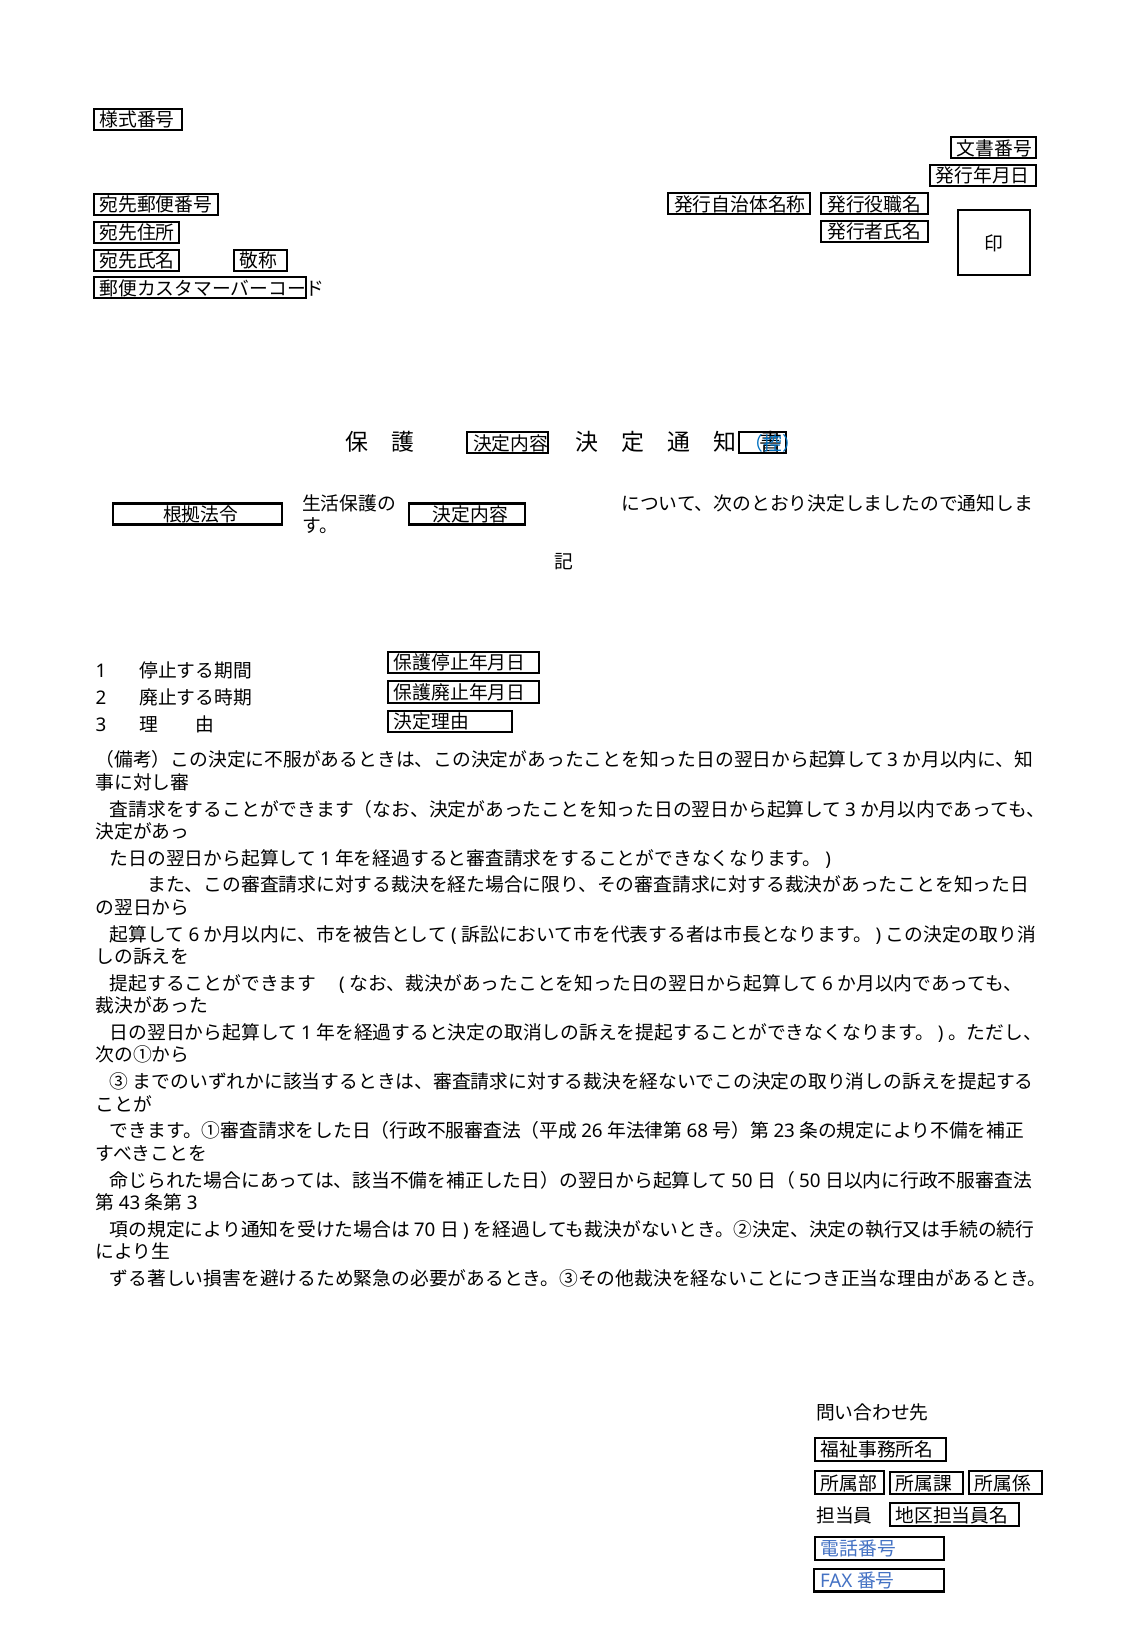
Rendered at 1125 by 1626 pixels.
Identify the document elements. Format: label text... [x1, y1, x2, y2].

text_box 宛先氏名 [93, 249, 180, 272]
text_box 敬称 [233, 249, 288, 272]
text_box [801, 1393, 1043, 1592]
text_box （控） [738, 431, 787, 454]
text_box 決定理由 [387, 710, 513, 733]
text_box 印 [957, 209, 1031, 276]
text_box 宛先住所 [93, 221, 180, 244]
text_box 発行自治体名称 [667, 192, 811, 215]
text_box 文書番号 [950, 136, 1037, 159]
text_box （備考）この決定に不服があるときは、この決定があったことを知った日の翌日から起算して3か月以内に、知事に対し審 査請求をすることができます（なお、決定があったことを知った日の翌日から起算して3か月以内であっても、決定があっ た日の翌日から起算して1年を経過すると審査請求をすることができなくなります。) また、この審査請求に対する裁決を経た場合に限り、その審査請求に対する裁決があったことを知った日の翌日から 起算して6か月以内に、市を被告として(訴訟において市を代表する者は市長となります。)この決定の取り消しの訴えを 提起することができます (なお、裁決があったことを知った日の翌日から起算して6か月以内であっても、裁決があった 日の翌日から起算して1年を経過すると決定の取消しの訴えを提起することができなくなります。)。ただし、次の①から ③までのいずれかに該当するときは、審査請求に対する裁決を経ないでこの決定の取り消しの訴えを提起することが できます。①審査請求をした日（行政不服審査法（平成26年法律第68号）第23条の規定により不備を補正すべきことを 命じられた場合にあっては、該当不備を補正した日）の翌日から起算して50日（50日以内に行政不服審査法第43条第3 項の規定により通知を受けた場合は70日)を経過しても裁決がないとき。②決定、決定の執行又は手続の続行により生 ずる著しい損害を避けるため緊急の必要があるとき。③その他裁決を経ないことにつき正当な理由があるとき。 [89, 747, 1037, 1290]
text_box 様式番号 [93, 108, 183, 131]
text_box 郵便カスタマーバーコード [93, 276, 307, 299]
text_box 保 護 決 定 通 知 書 記 [91, 364, 1037, 580]
text_box 1 停止する期間 2 廃止する時期 3 理 由 [89, 659, 1037, 736]
text_box 保護廃止年月日 [387, 680, 540, 704]
text_box 決定内容 [466, 431, 549, 454]
text_box 発行役職名 [820, 192, 929, 215]
text_box 宛先郵便番号 [93, 193, 219, 216]
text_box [113, 495, 1054, 533]
text_box 保護停止年月日 [387, 651, 540, 674]
text_box 発行年月日 [929, 164, 1037, 187]
text_box 発行者氏名 [820, 220, 929, 243]
